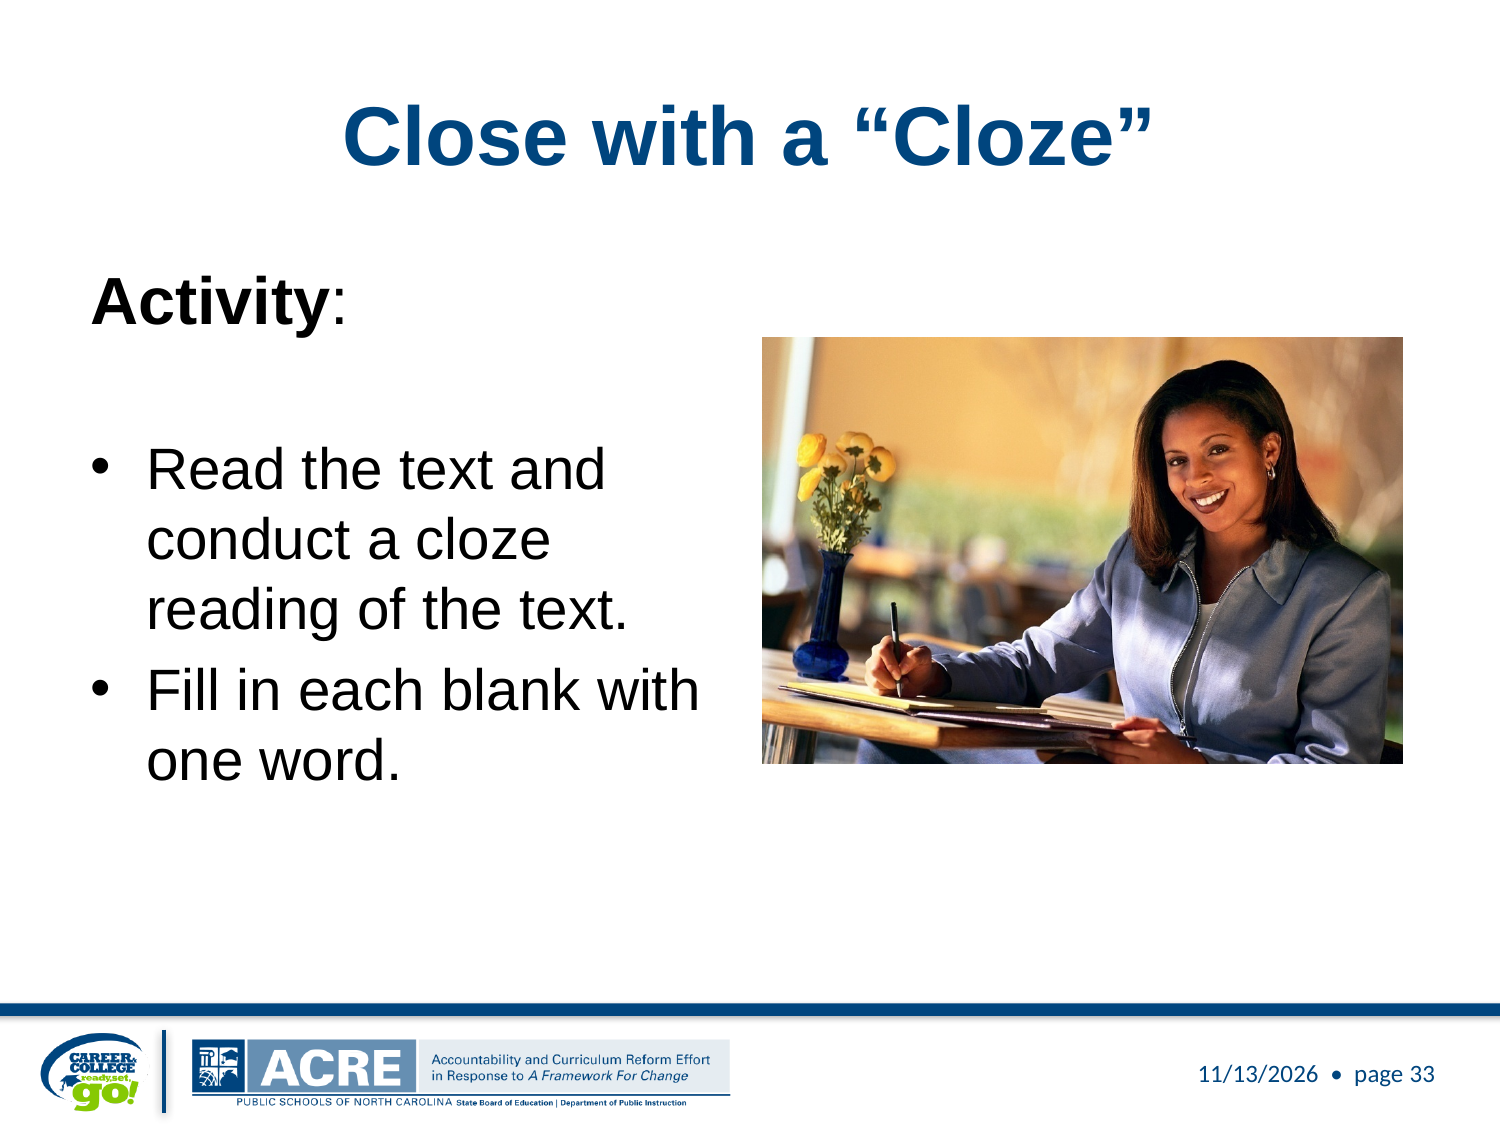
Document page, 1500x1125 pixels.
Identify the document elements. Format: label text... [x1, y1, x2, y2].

list Activity: Read the text and conduct a cloze reading of the text. Fill in each blank with one word. [74, 249, 738, 951]
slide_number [1137, 1042, 1450, 1103]
picture [762, 337, 1403, 765]
picture [37, 1029, 152, 1115]
picture [174, 1017, 744, 1125]
title Close with a “Cloze” [74, 74, 1426, 251]
